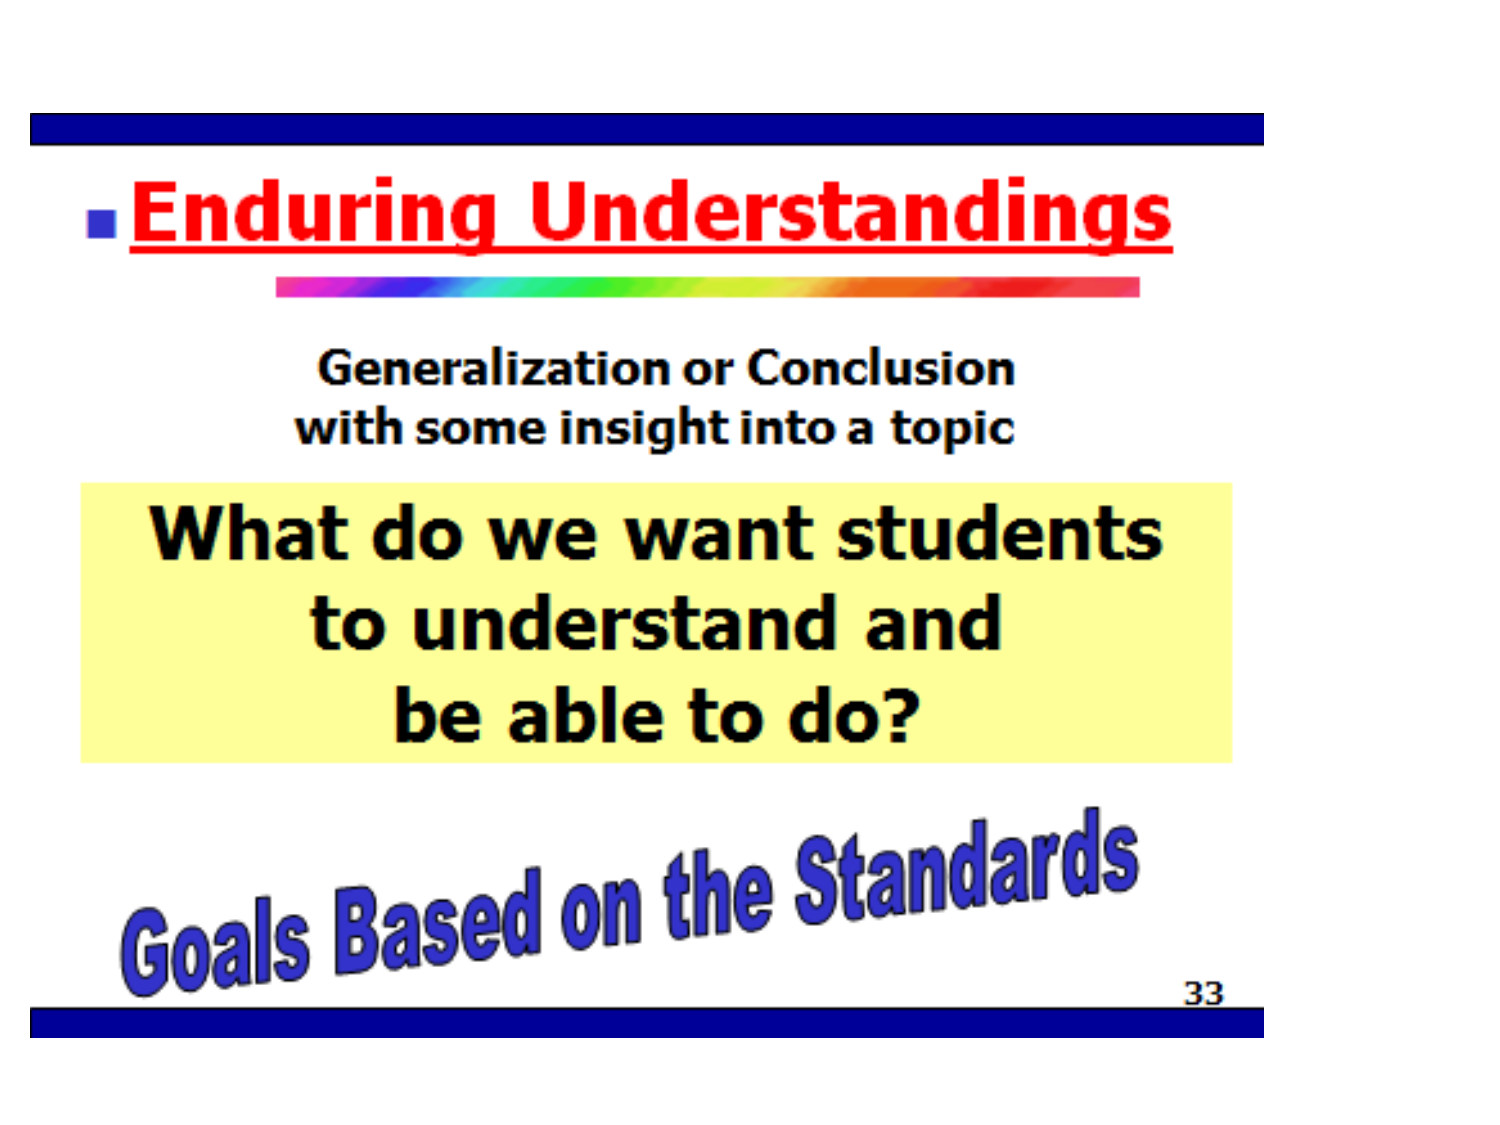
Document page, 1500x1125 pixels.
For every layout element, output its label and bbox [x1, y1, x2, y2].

picture [28, 112, 1500, 1038]
